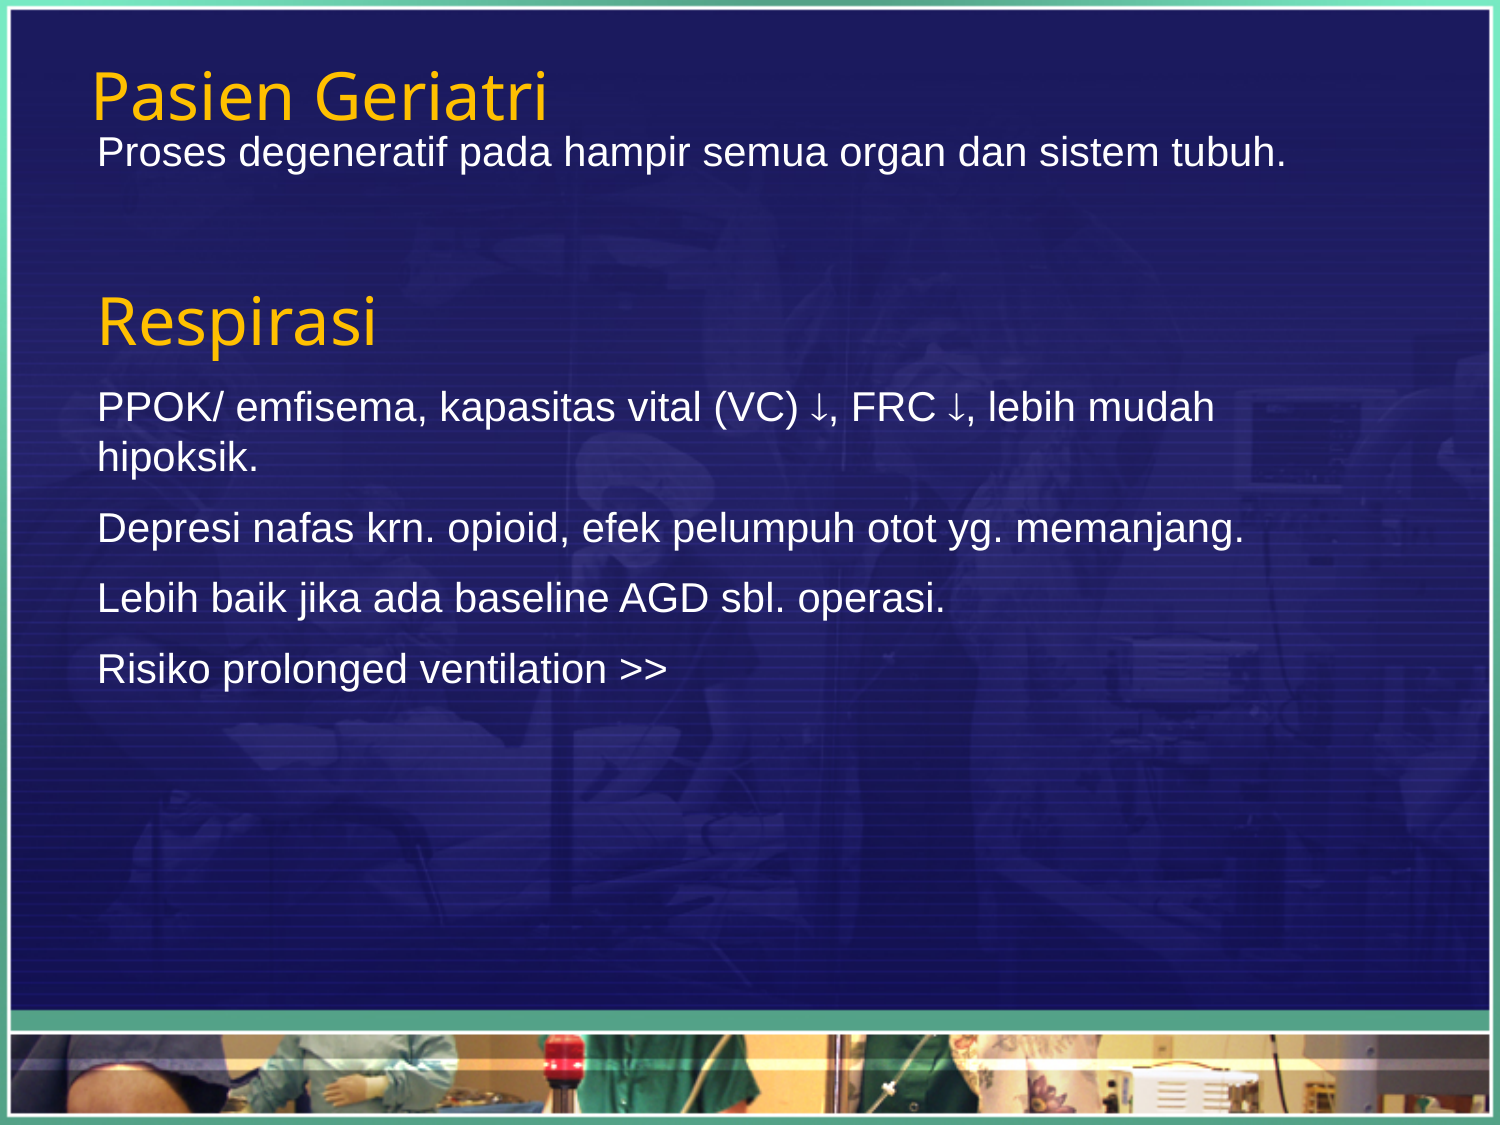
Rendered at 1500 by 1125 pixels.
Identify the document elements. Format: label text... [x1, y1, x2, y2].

title Pasien Geriatri [75, 0, 1425, 188]
text_box Proses degeneratif pada hampir semua organ dan sistem tubuh. Respirasi PPOK/ emfisema, kapasitas vital (VC) , FRC , lebih mudah hipoksik. Depresi nafas krn. opioid, efek pelumpuh otot yg. memanjang. Lebih baik jika ada baseline AGD sbl. operasi. Risiko prolonged ventilation >> [82, 117, 1320, 913]
picture [0, 0, 1500, 1125]
